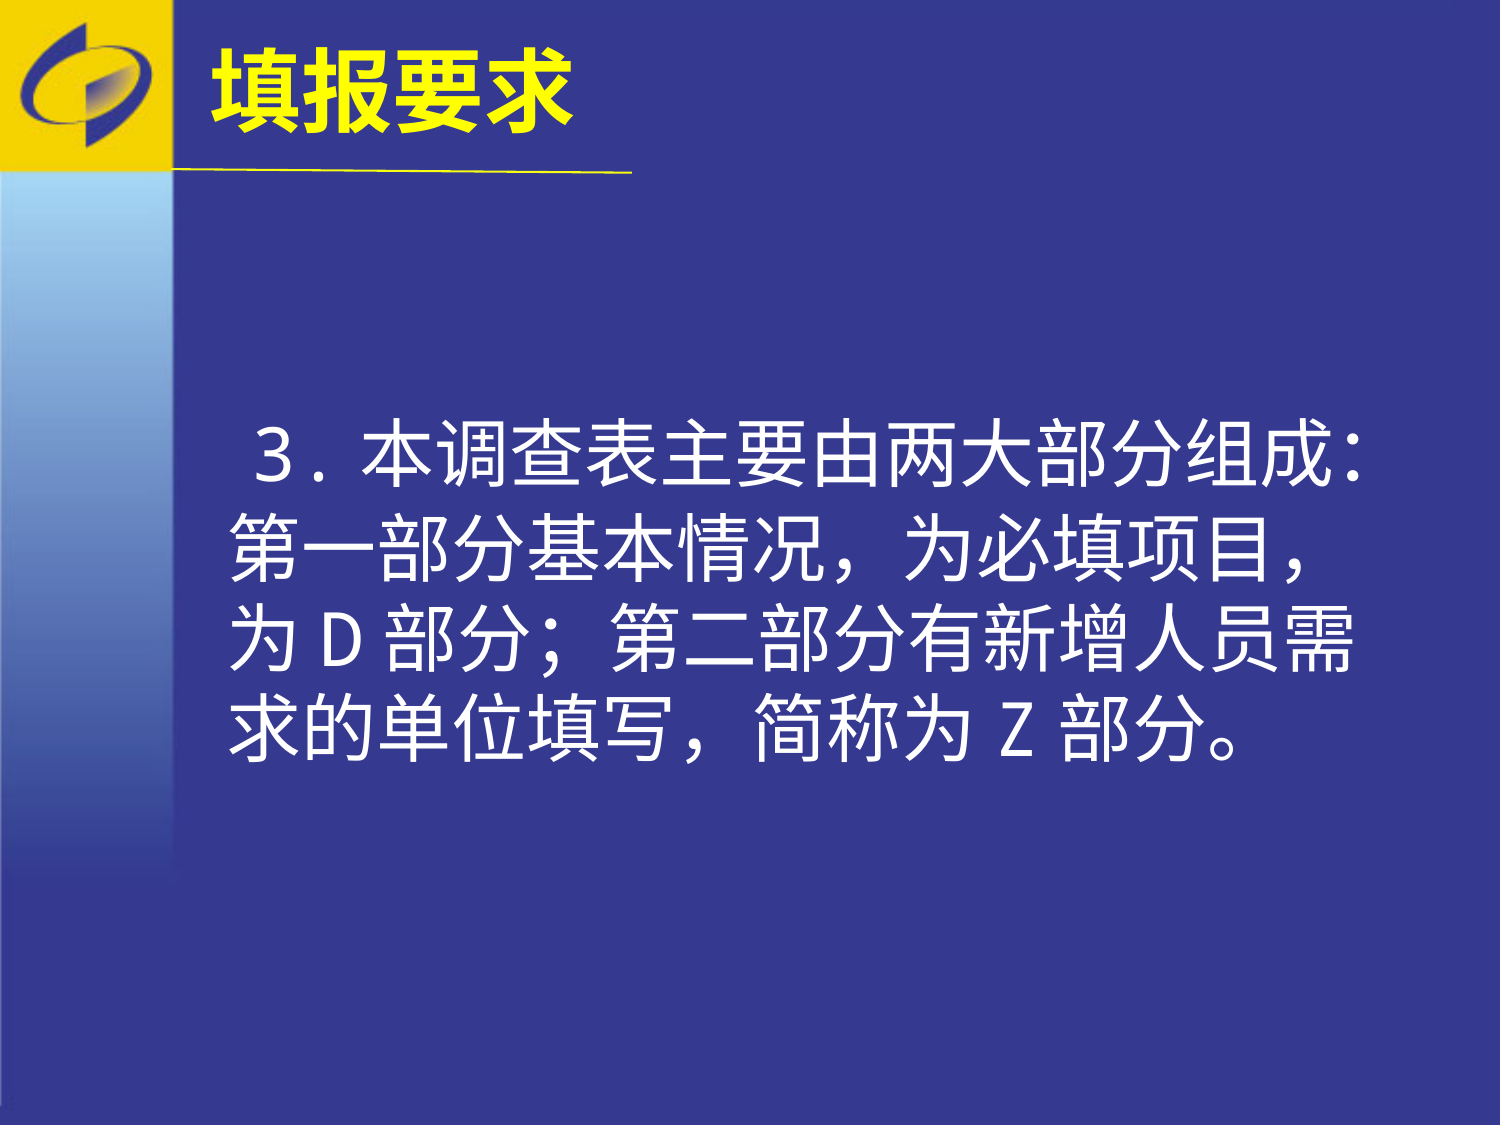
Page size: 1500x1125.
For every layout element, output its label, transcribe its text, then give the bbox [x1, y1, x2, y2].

text_box 填报要求 [194, 25, 992, 151]
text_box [171, 169, 632, 173]
title 3.本调查表主要由两大部分组成：第一部分基本情况，为必填项目，为D部分；第二部分有新增人员需求的单位填写，简称为Z部分。 [209, 274, 1426, 778]
picture [0, 0, 1500, 1125]
